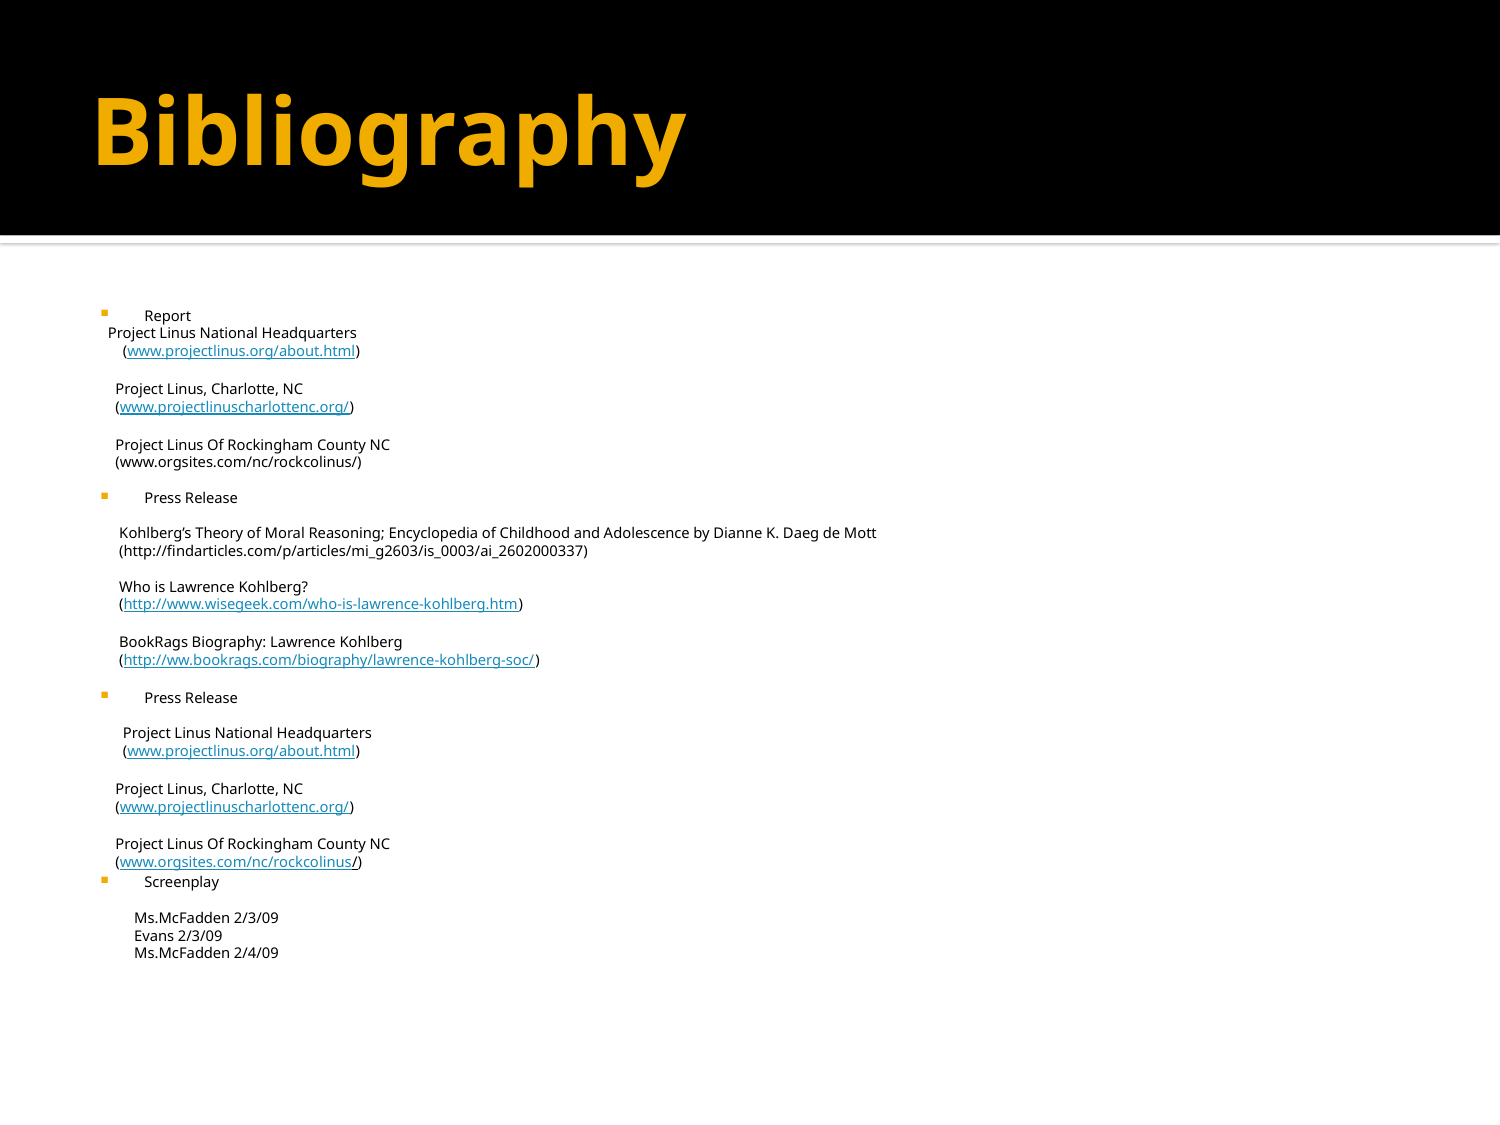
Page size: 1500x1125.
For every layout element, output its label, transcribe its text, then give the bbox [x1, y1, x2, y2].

title Bibliography [75, 25, 1425, 231]
list Report Project Linus National Headquarters (www.projectlinus.org/about.html) Project Linus, Charlotte, NC (www.projectlinuscharlottenc.org/) Project Linus Of Rockingham County NC (www.orgsites.com/nc/rockcolinus/) Press Release Kohlberg’s Theory of Moral Reasoning; Encyclopedia of Childhood and Adolescence by Dianne K. Daeg de Mott (http://findarticles.com/p/articles/mi_g2603/is_0003/ai_2602000337) Who is Lawrence Kohlberg? (http://www.wisegeek.com/who-is-lawrence-kohlberg.htm) BookRags Biography: Lawrence Kohlberg (http://ww.bookrags.com/biography/lawrence-kohlberg-soc/) Press Release Project Linus National Headquarters (www.projectlinus.org/about.html) Project Linus, Charlotte, NC (www.projectlinuscharlottenc.org/) Project Linus Of Rockingham County NC (www.orgsites.com/nc/rockcolinus/) Screenplay Ms.McFadden 2/3/09 Evans 2/3/09 Ms.McFadden 2/4/09 [75, 291, 1425, 1050]
